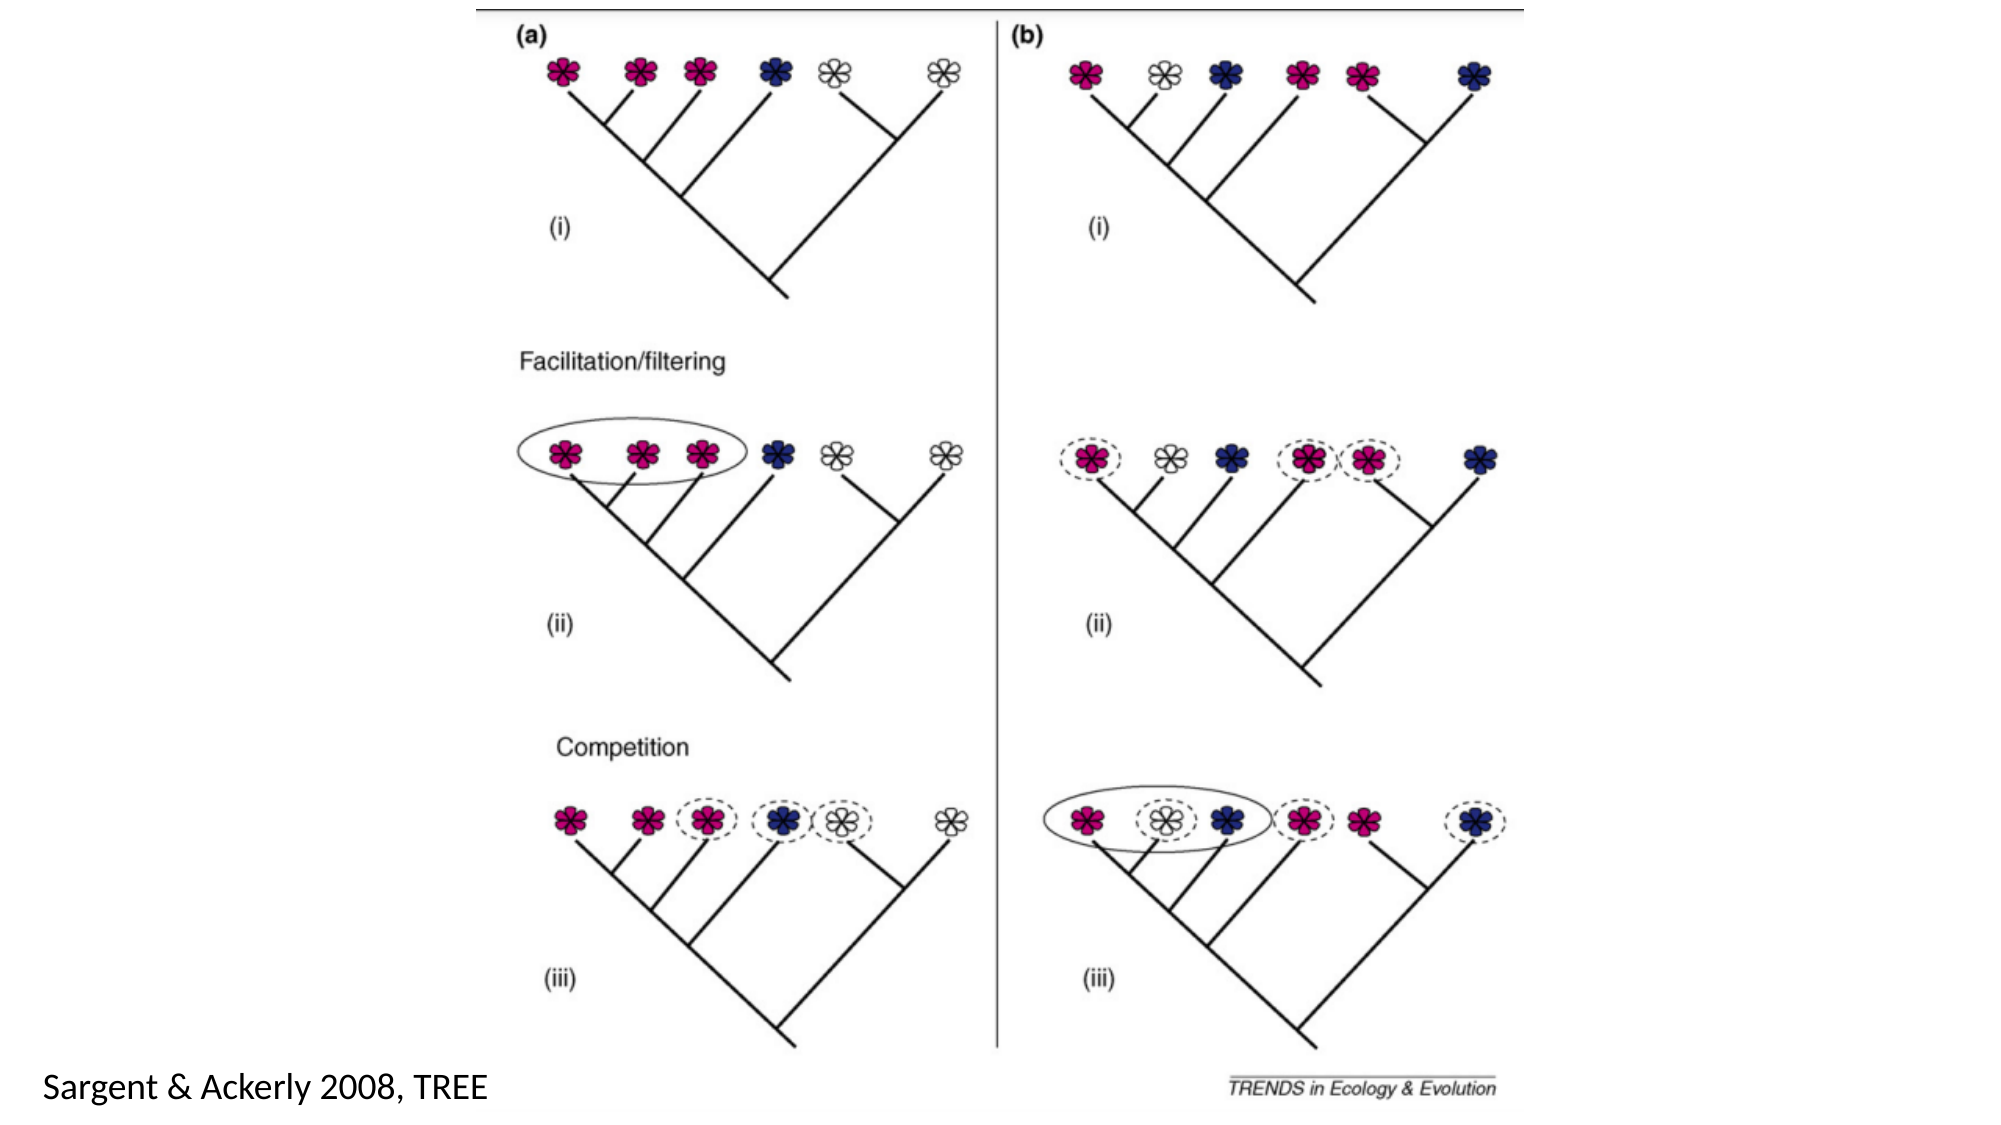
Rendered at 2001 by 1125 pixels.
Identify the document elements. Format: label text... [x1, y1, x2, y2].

picture [476, 9, 1524, 1116]
text_box Sargent & Ackerly 2008, TREE [28, 1009, 476, 1115]
